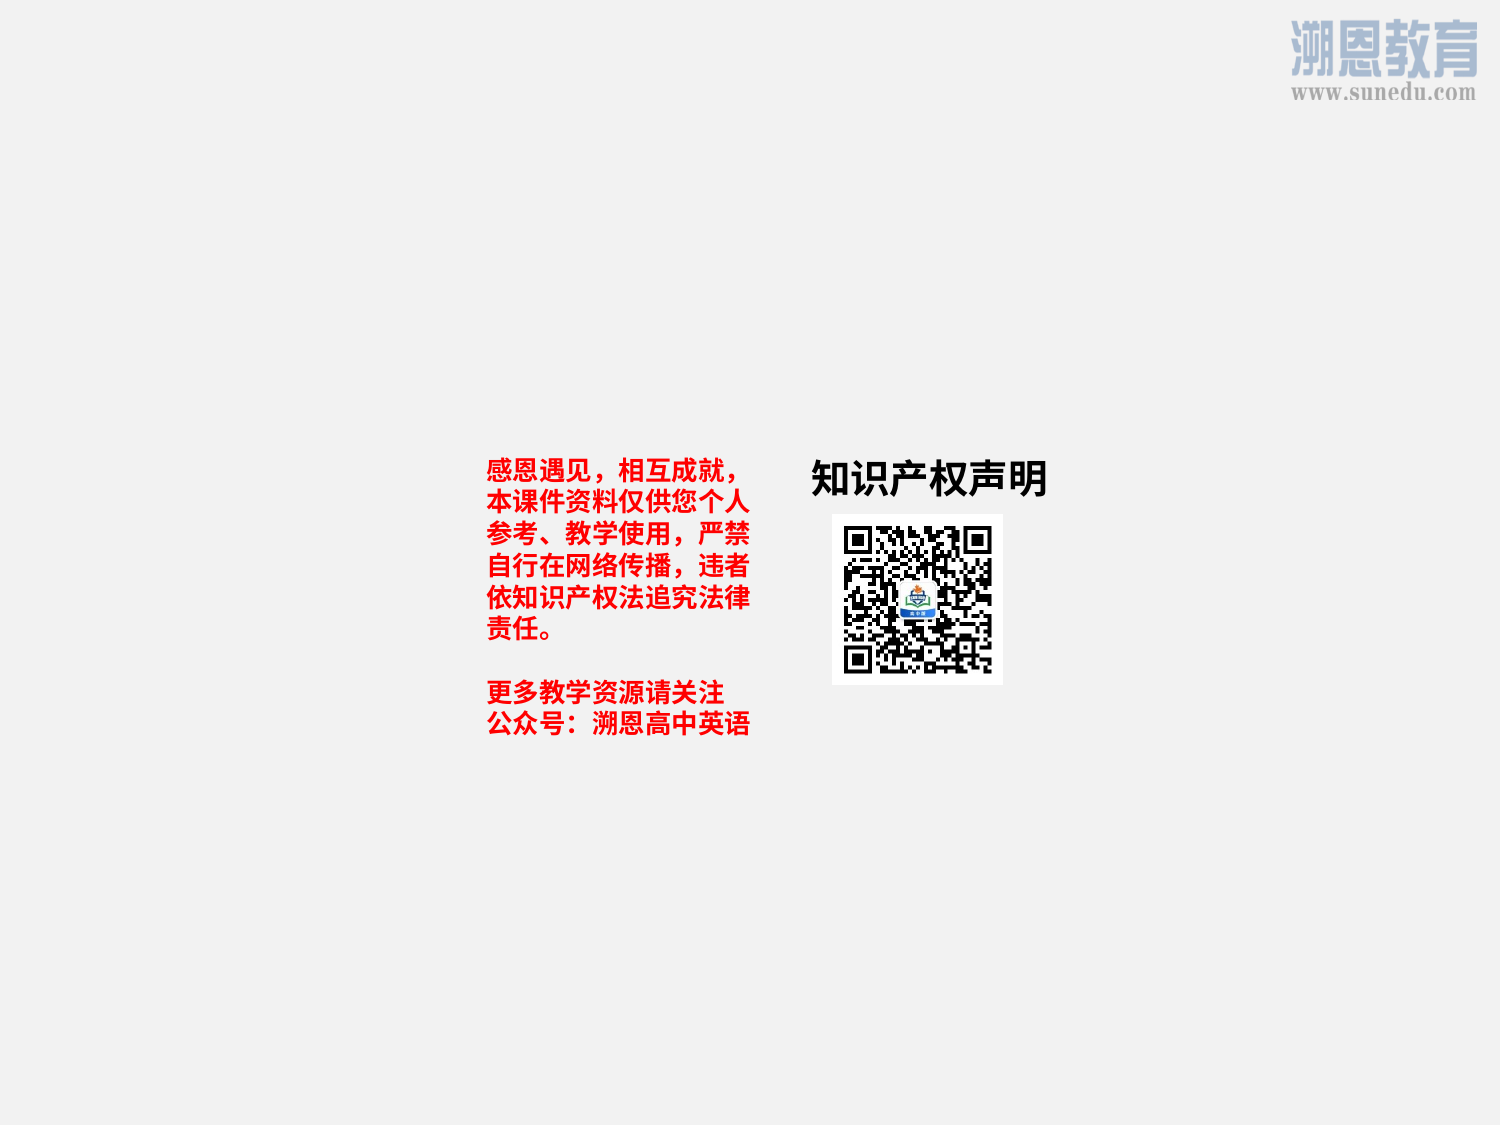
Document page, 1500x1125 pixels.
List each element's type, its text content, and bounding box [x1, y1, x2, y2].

picture [1290, 18, 1477, 100]
picture [832, 514, 1003, 685]
text_box 感恩遇见，相互成就，本课件资料仅供您个人参考、教学使用，严禁自行在网络传播，违者依知识产权法追究法律责任。 更多教学资源请关注 公众号：溯恩高中英语 [471, 446, 788, 747]
text_box 知识产权声明 [796, 446, 1067, 509]
